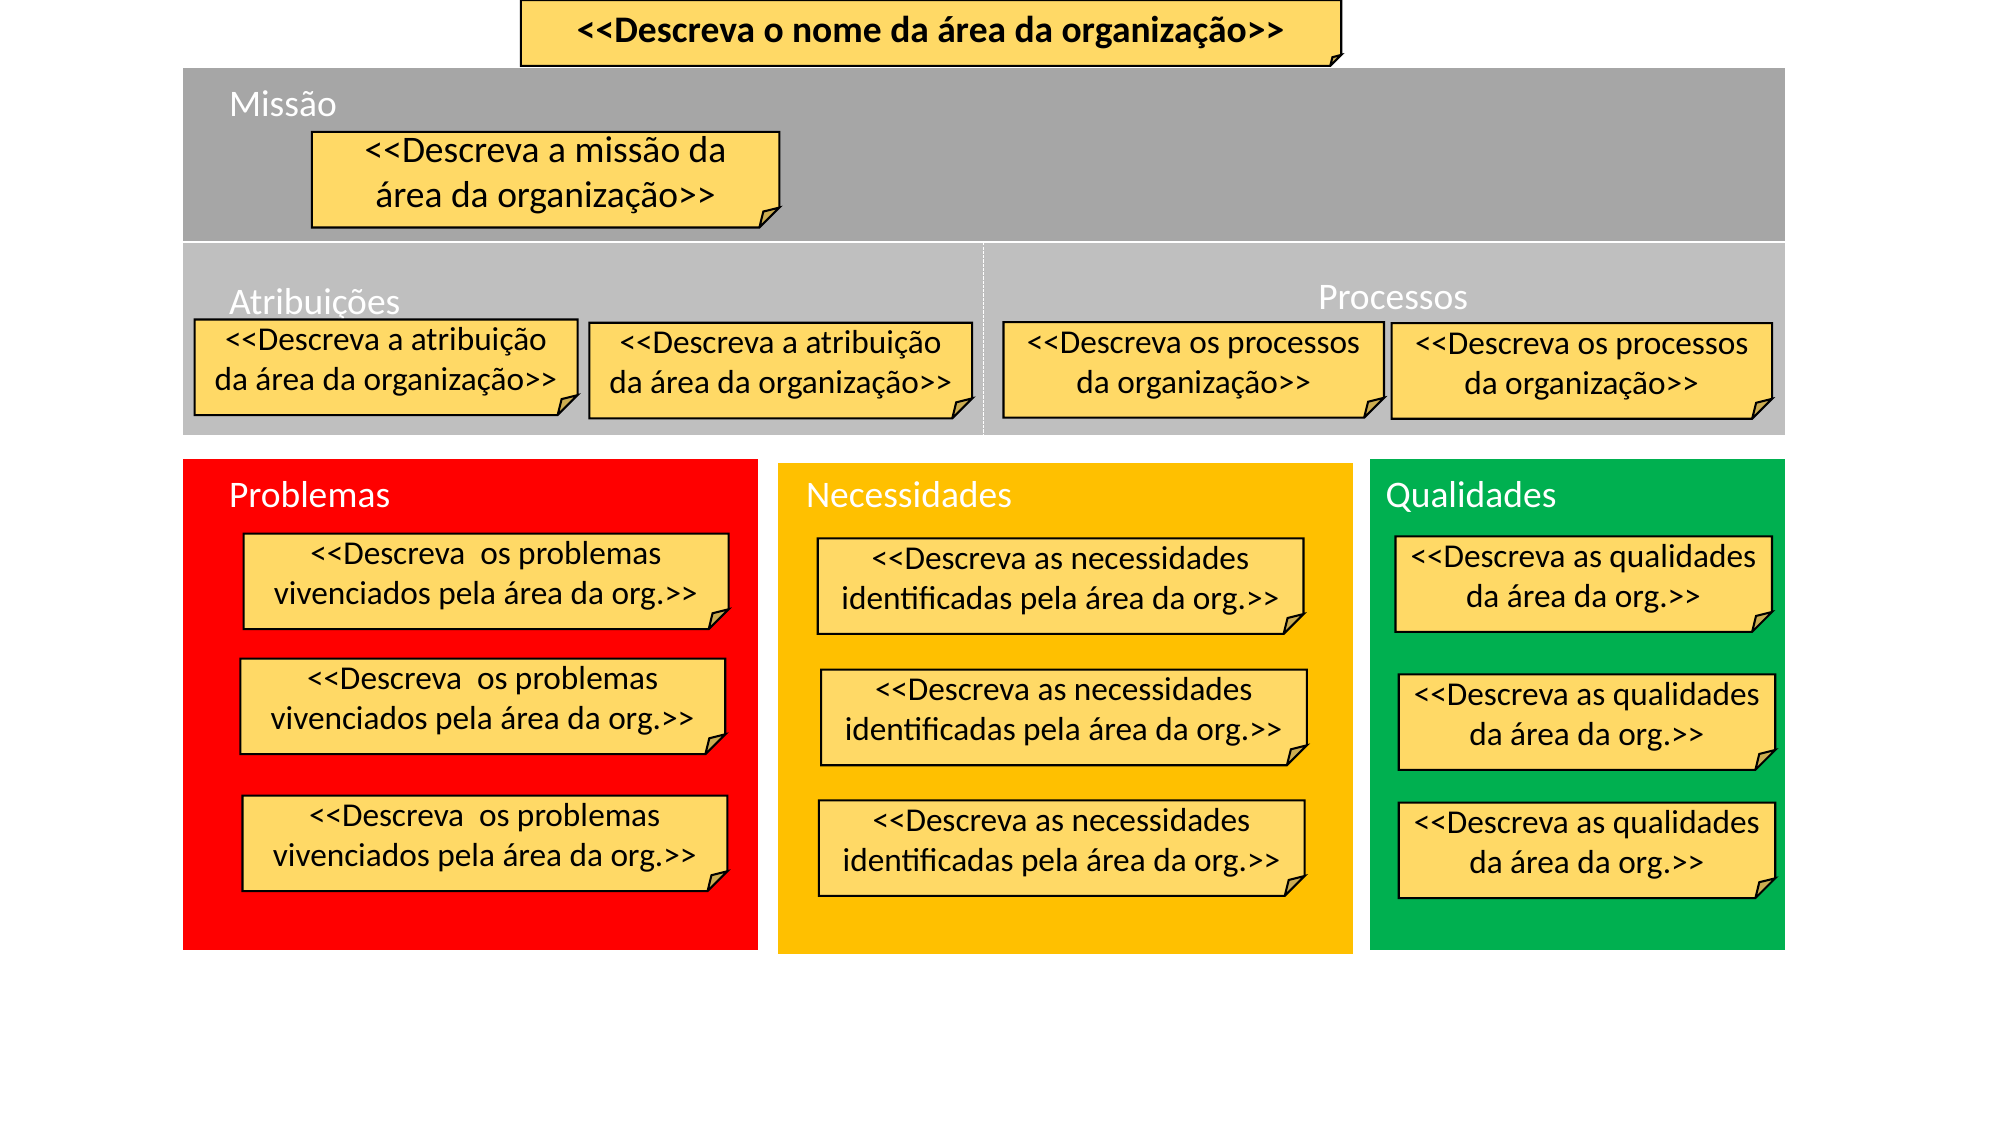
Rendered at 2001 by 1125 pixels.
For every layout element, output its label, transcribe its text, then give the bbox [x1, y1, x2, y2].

text_box Missão [214, 71, 729, 132]
text_box <<Descreva as qualidades da área da org.>> [1397, 801, 1779, 900]
text_box <<Descreva as necessidades identificadas pela área da org.>> [820, 668, 1311, 767]
text_box [181, 241, 1787, 437]
text_box Qualidades [1370, 462, 1914, 523]
text_box Processos [1303, 264, 1818, 325]
text_box [1367, 457, 1787, 952]
text_box [775, 461, 1355, 957]
text_box <<Descreva a missão da área da organização>> [310, 130, 783, 229]
text_box Atribuições [214, 269, 729, 330]
text_box <<Descreva os problemas vivenciados pela área da org.>> [239, 657, 729, 756]
text_box <<Descreva as necessidades identificadas pela área da org.>> [817, 799, 1309, 897]
text_box <<Descreva os problemas vivenciados pela área da org.>> [241, 794, 731, 893]
text_box <<Descreva a atribuição da área da organização>> [588, 321, 976, 420]
text_box [181, 457, 760, 952]
text_box <<Descreva os processos da organização>> [1390, 322, 1776, 420]
text_box <<Descreva os processos da organização>> [1002, 321, 1388, 419]
text_box Problemas [214, 462, 729, 523]
text_box <<Descreva as qualidades da área da org.>> [1394, 535, 1776, 633]
text_box <<Descreva os problemas vivenciados pela área da org.>> [242, 532, 732, 631]
text_box Necessidades [791, 462, 1334, 523]
text_box <<Descreva o nome da área da organização>> [519, 0, 1345, 67]
text_box <<Descreva a atribuição da área da organização>> [193, 318, 581, 417]
text_box <<Descreva as necessidades identificadas pela área da org.>> [816, 537, 1307, 635]
text_box [181, 66, 1787, 241]
text_box <<Descreva as qualidades da área da org.>> [1397, 673, 1779, 771]
